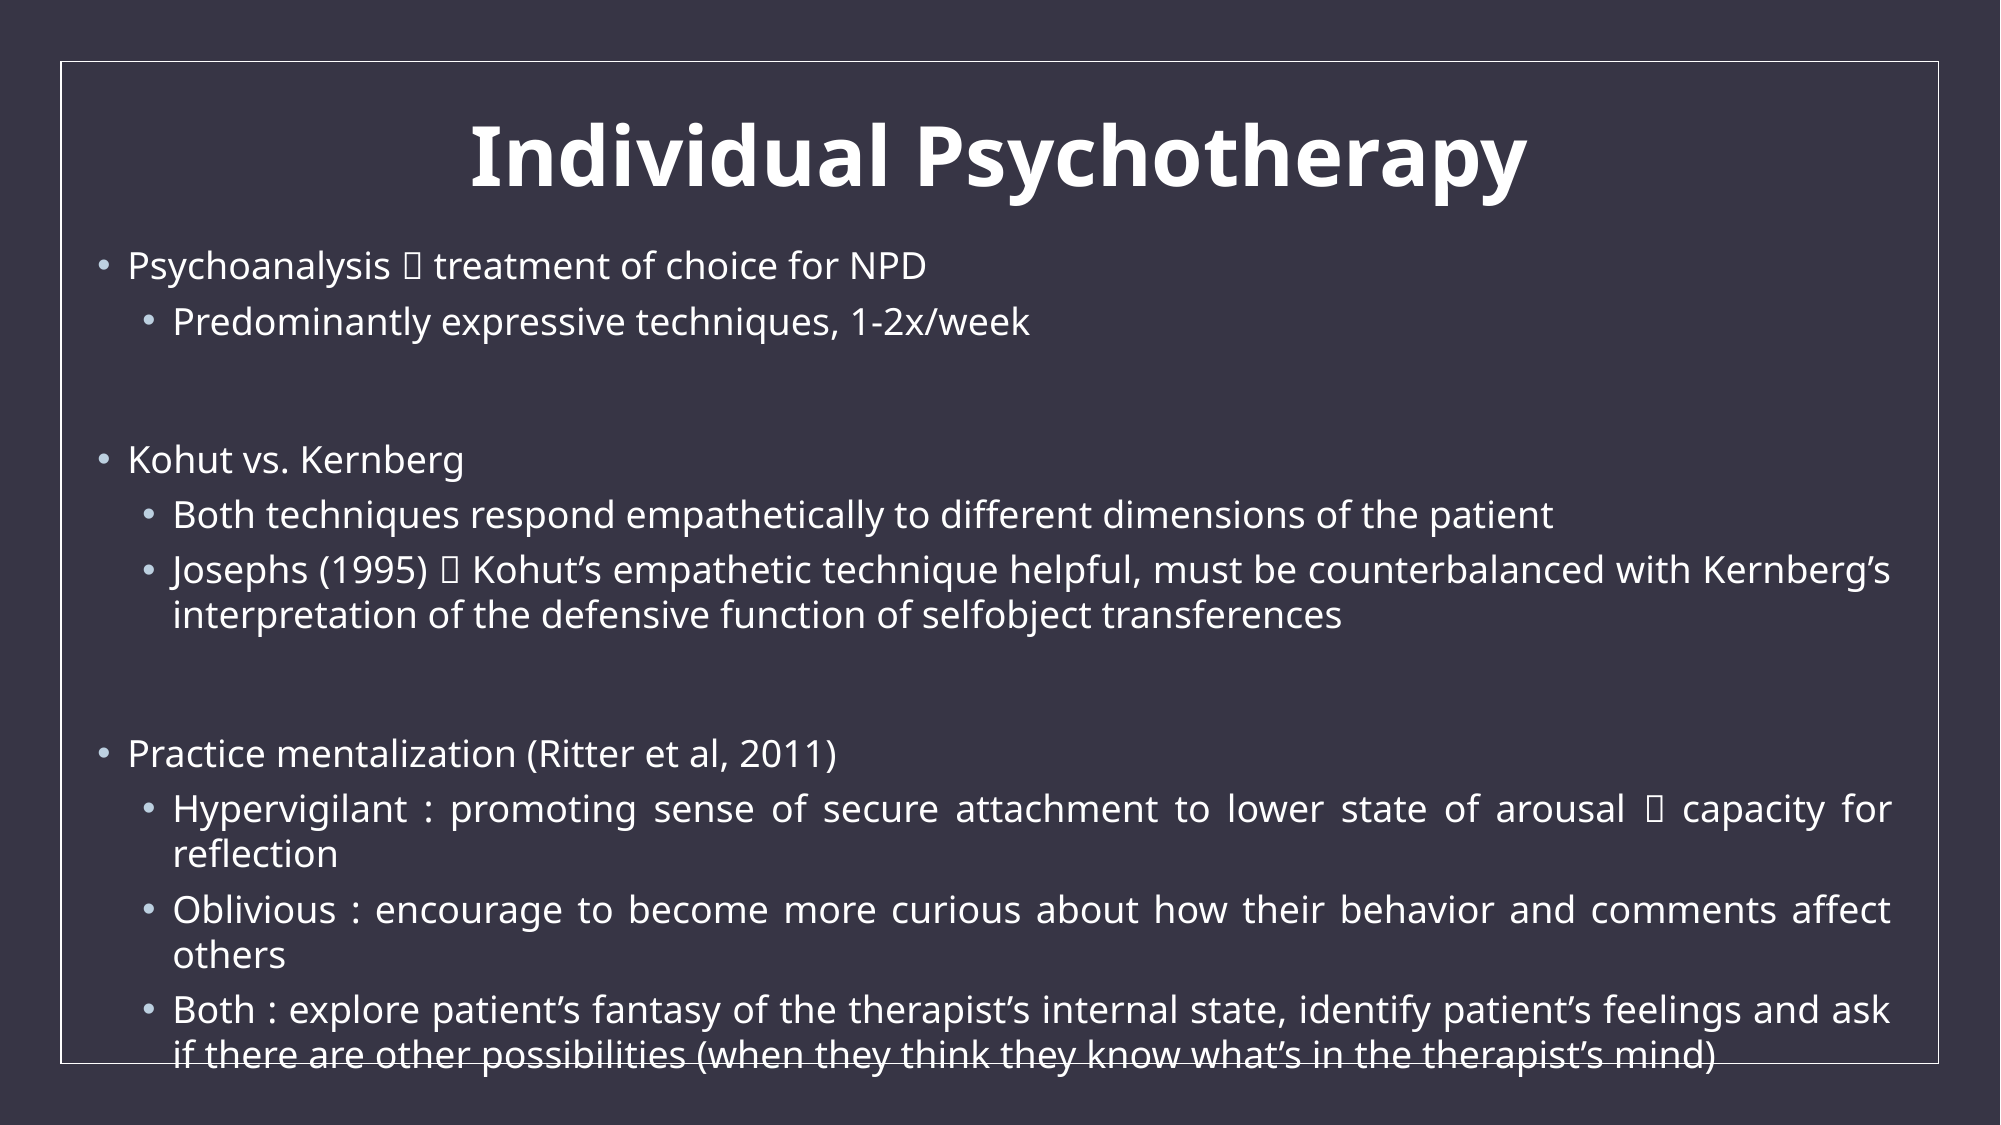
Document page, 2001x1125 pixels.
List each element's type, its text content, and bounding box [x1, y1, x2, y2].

title Individual Psychotherapy [174, 105, 1825, 214]
list Psychoanalysis  treatment of choice for NPD Predominantly expressive techniques, 1-2x/week Kohut vs. Kernberg Both techniques respond empathetically to different dimensions of the patient Josephs (1995)  Kohut’s empathetic technique helpful, must be counterbalanced with Kernberg’s interpretation of the defensive function of selfobject transferences Practice mentalization (Ritter et al, 2011) Hypervigilant : promoting sense of secure attachment to lower state of arousal  capacity for reflection Oblivious : encourage to become more curious about how their behavior and comments affect others Both : explore patient’s fantasy of the therapist’s internal state, identify patient’s feelings and ask if there are other possibilities (when they think they know what’s in the therapist’s mind) [82, 234, 1908, 1042]
